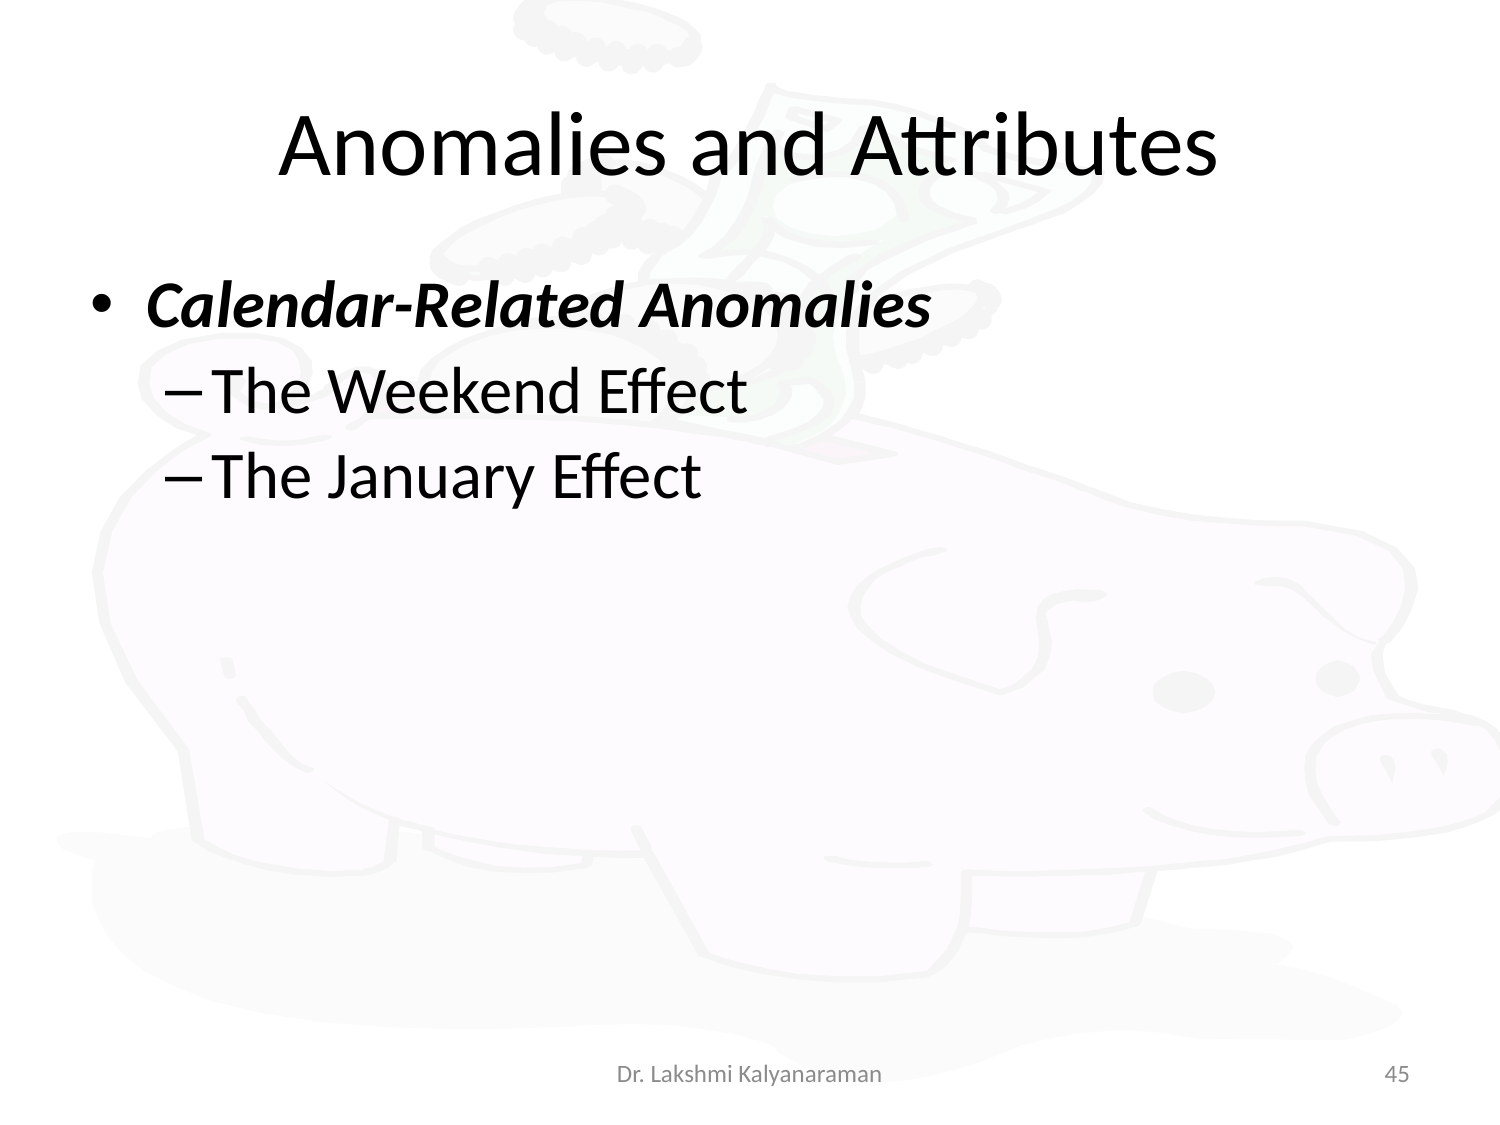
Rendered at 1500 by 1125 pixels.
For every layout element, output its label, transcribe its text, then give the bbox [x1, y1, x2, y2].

list Calendar-Related Anomalies The Weekend Effect The January Effect [75, 262, 1425, 1005]
footer Dr. Lakshmi Kalyanaraman [512, 1042, 988, 1103]
title Anomalies and Attributes [75, 45, 1425, 233]
slide_number 45 [1074, 1042, 1425, 1103]
